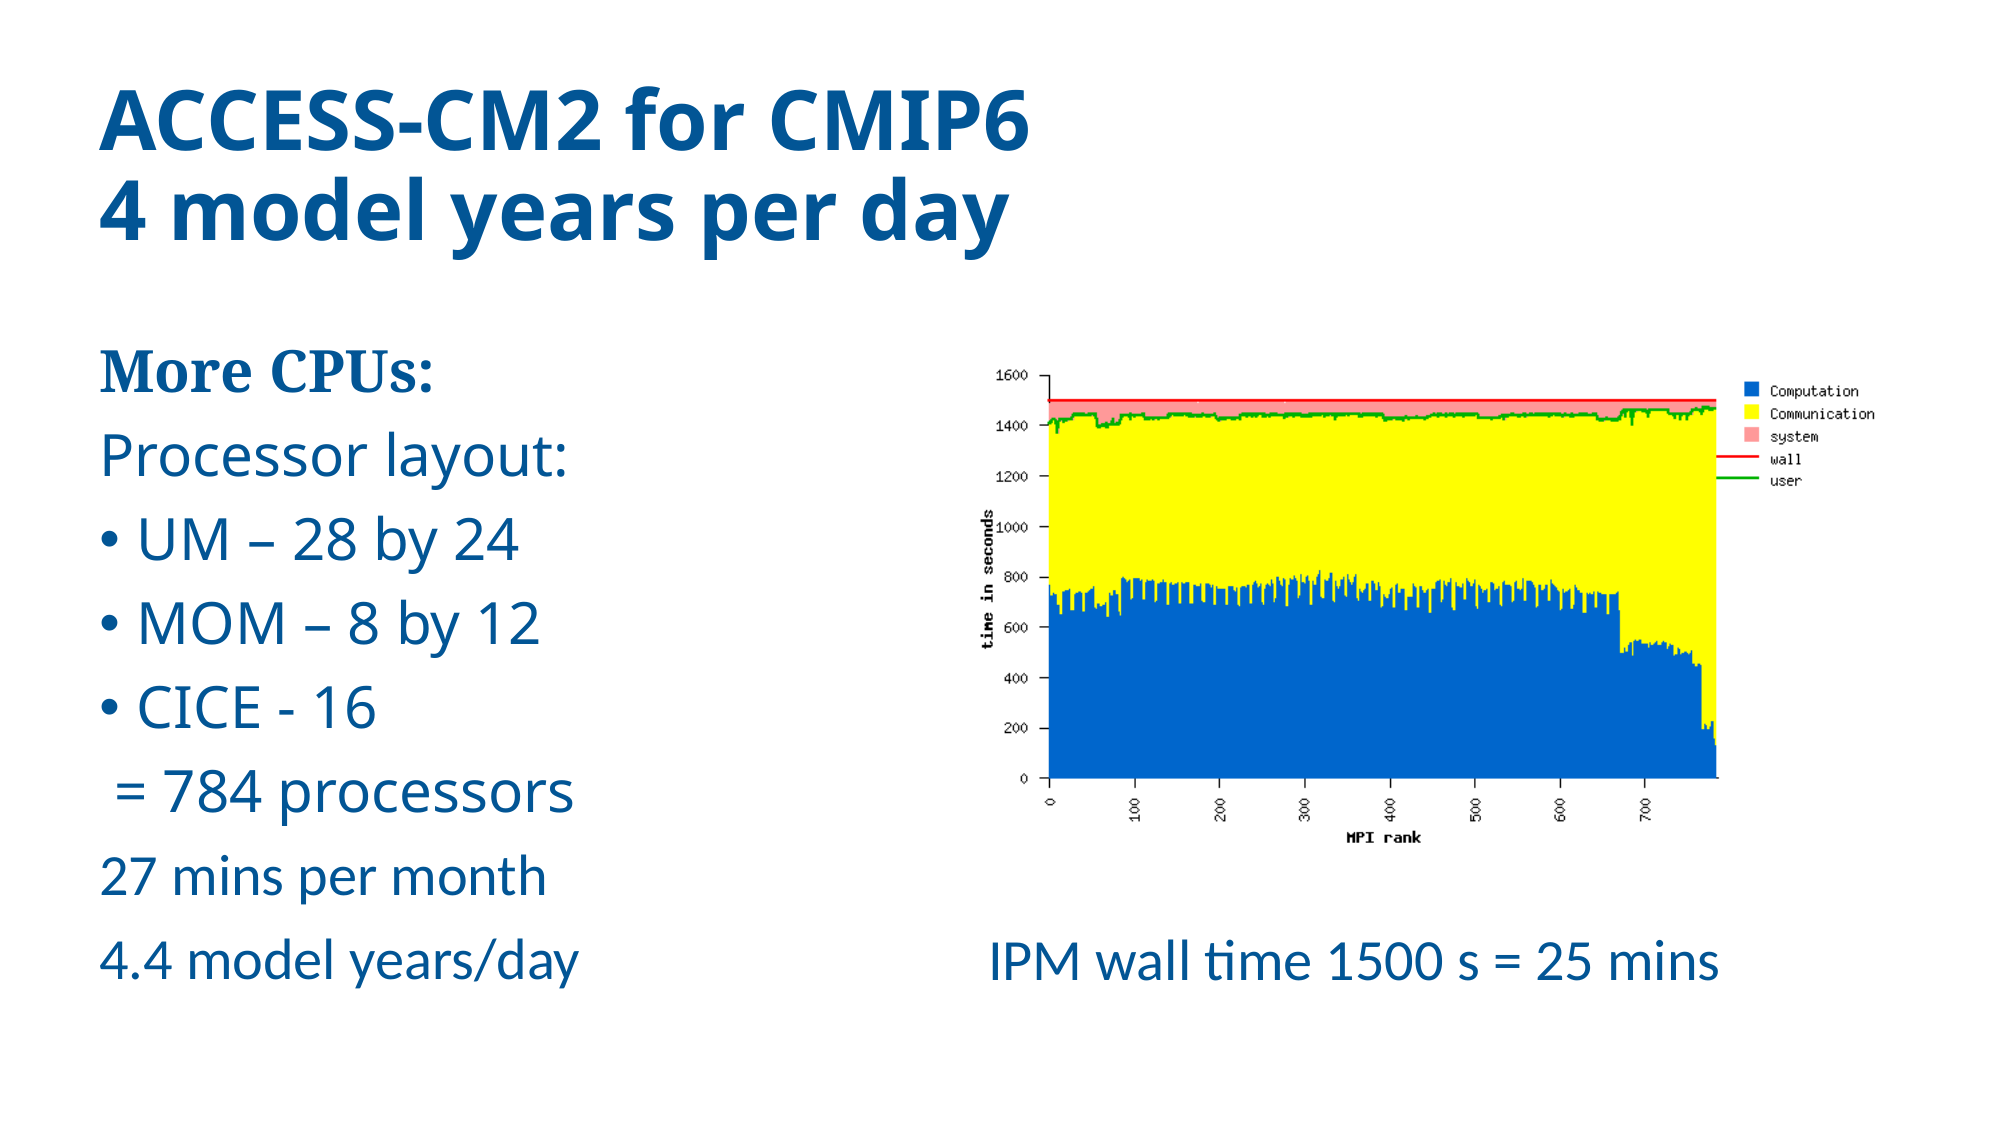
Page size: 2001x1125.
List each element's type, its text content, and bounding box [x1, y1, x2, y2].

list More CPUs: Processor layout: UM – 28 by 24 MOM – 8 by 12 CICE - 16 = 784 processors 27 mins per month 4.4 model years/day [84, 335, 886, 1049]
text_box IPM wall time 1500 s = 25 mins [973, 922, 1775, 1008]
picture [946, 335, 1901, 871]
title ACCESS-CM2 for CMIP6 4 model years per day [84, 59, 1863, 278]
